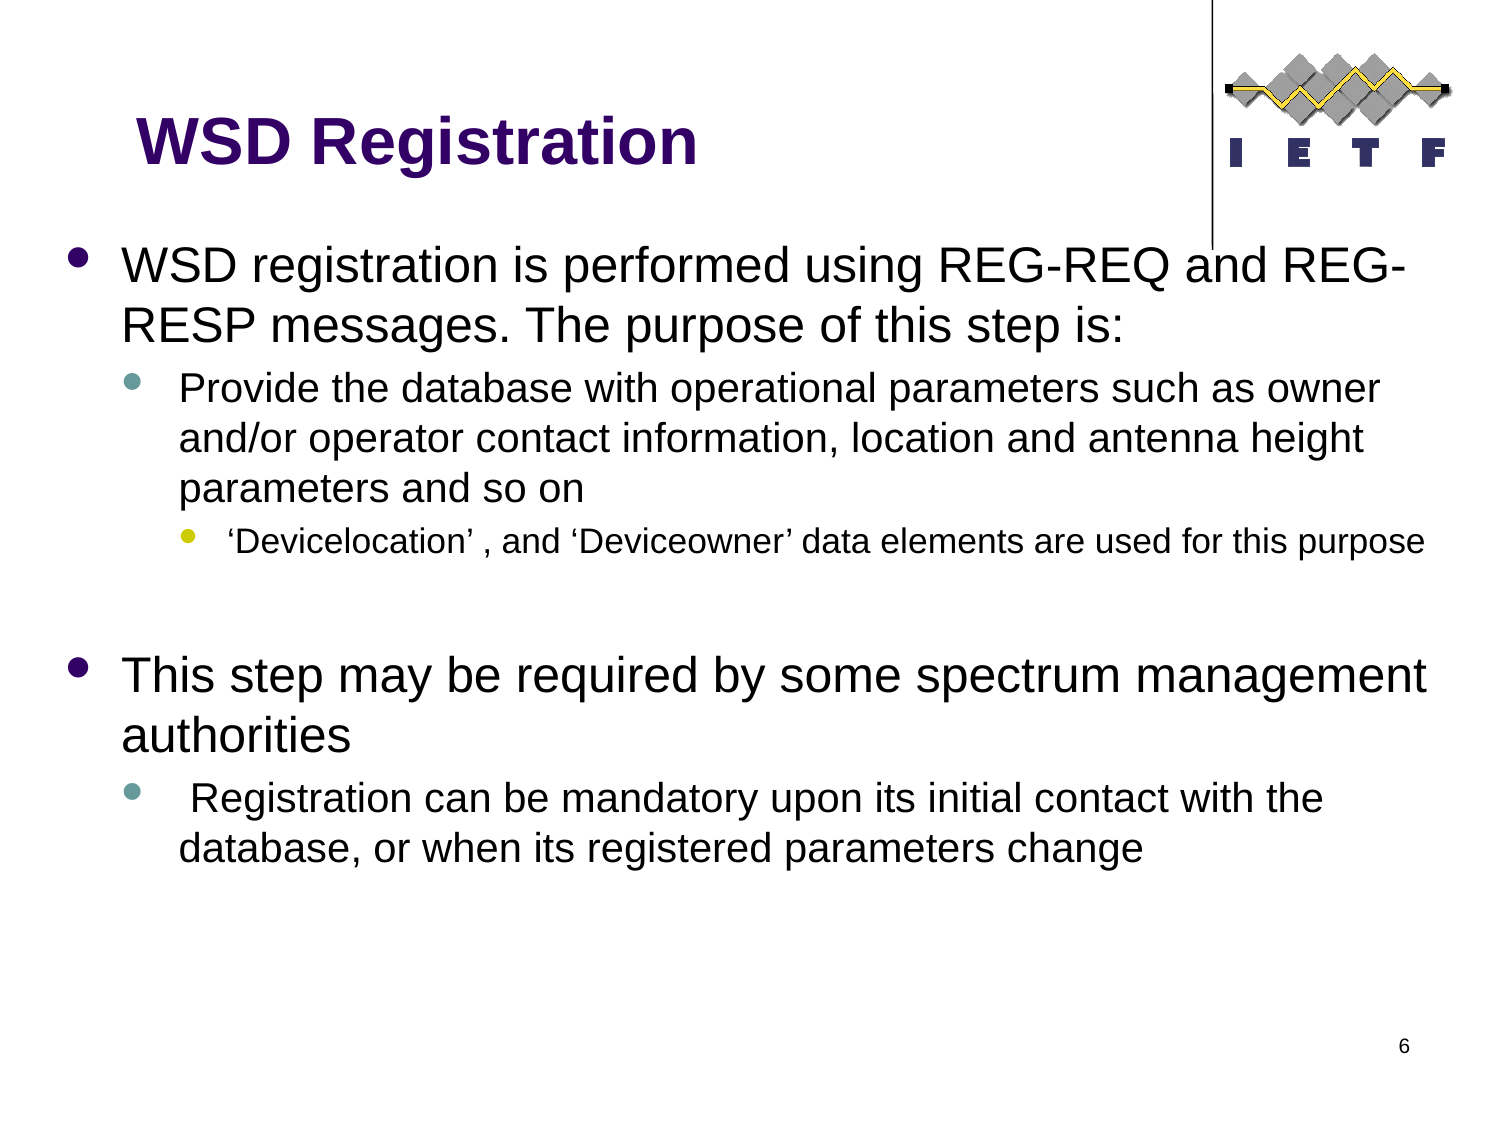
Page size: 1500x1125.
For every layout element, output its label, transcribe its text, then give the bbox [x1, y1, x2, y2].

title WSD Registration [121, 37, 1500, 186]
slide_number 6 [1074, 1024, 1426, 1101]
list WSD registration is performed using REG-REQ and REG-RESP messages. The purpose of this step is: Provide the database with operational parameters such as owner and/or operator contact information, location and antenna height parameters and so on ‘Devicelocation’ , and ‘Deviceowner’ data elements are used for this purpose This step may be required by some spectrum management authorities Registration can be mandatory upon its initial contact with the database, or when its registered parameters change [49, 224, 1476, 913]
